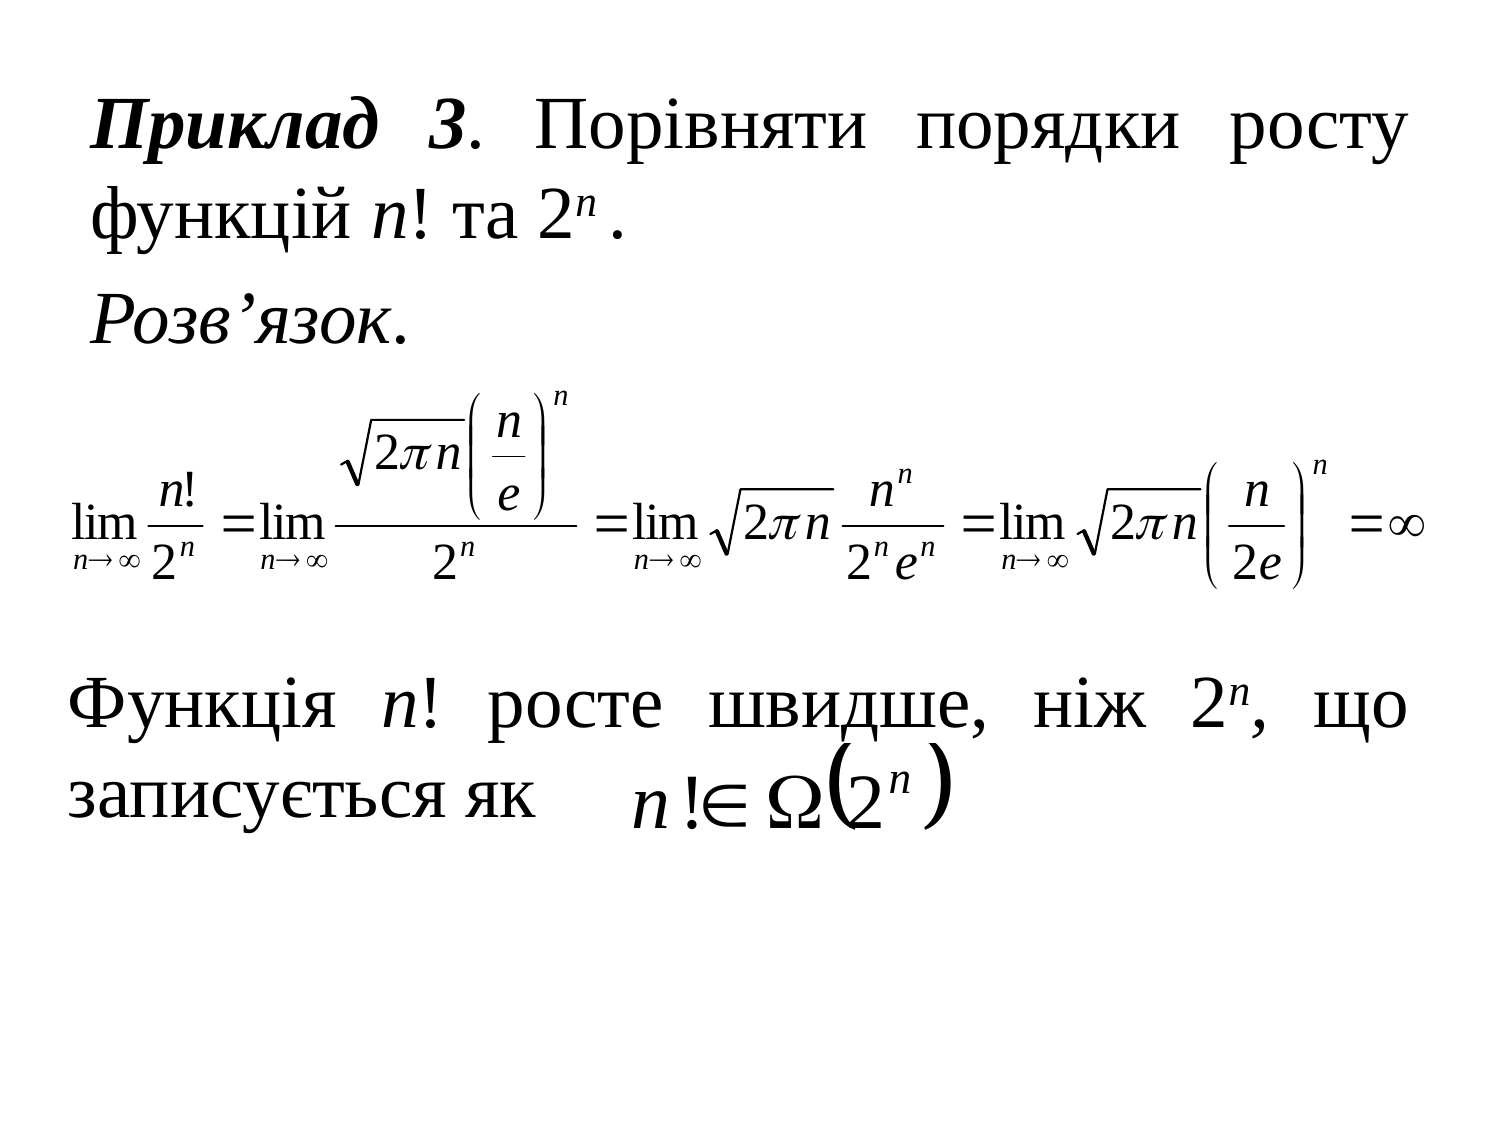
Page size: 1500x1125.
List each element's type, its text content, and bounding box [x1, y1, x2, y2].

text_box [64, 373, 1436, 601]
list Приклад 3. Порівняти порядки росту функцій n! та 2n . Розв’язок. [75, 66, 1425, 371]
text_box Функція n! росте швидше, ніж 2n, що записується як [53, 645, 1424, 840]
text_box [619, 743, 952, 862]
